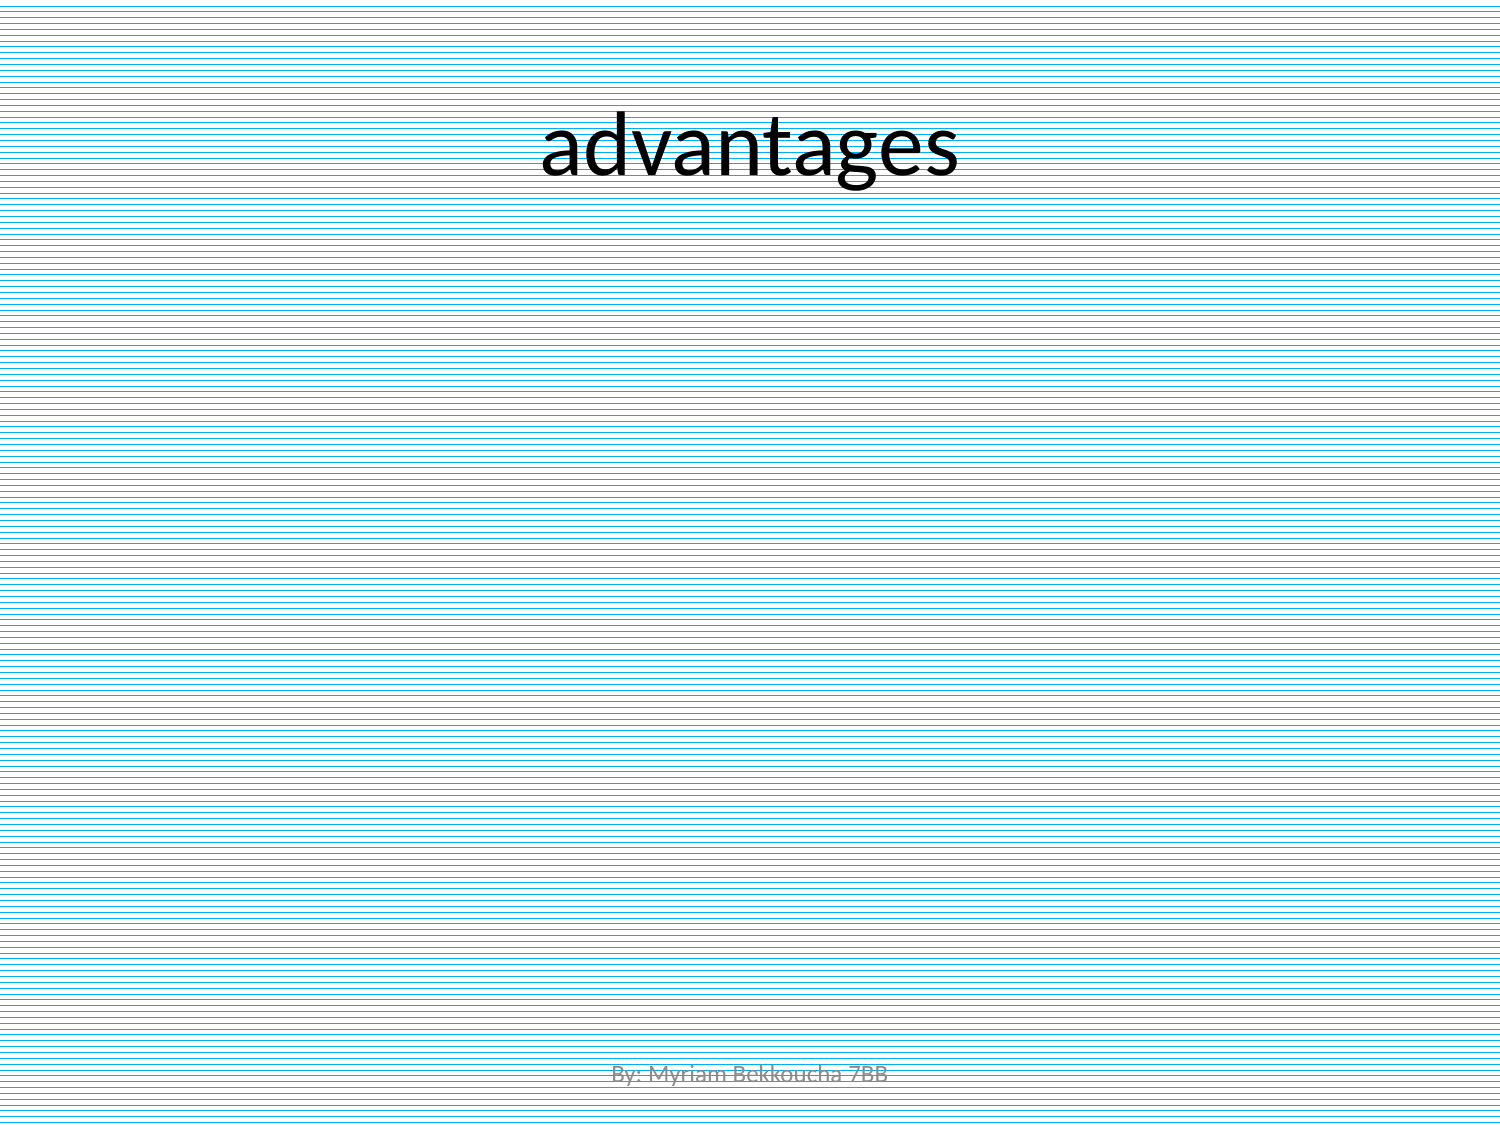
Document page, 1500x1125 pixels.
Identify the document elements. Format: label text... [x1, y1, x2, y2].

title advantages [75, 45, 1425, 233]
footer By: Myriam Bekkoucha 7BB [512, 1042, 988, 1103]
